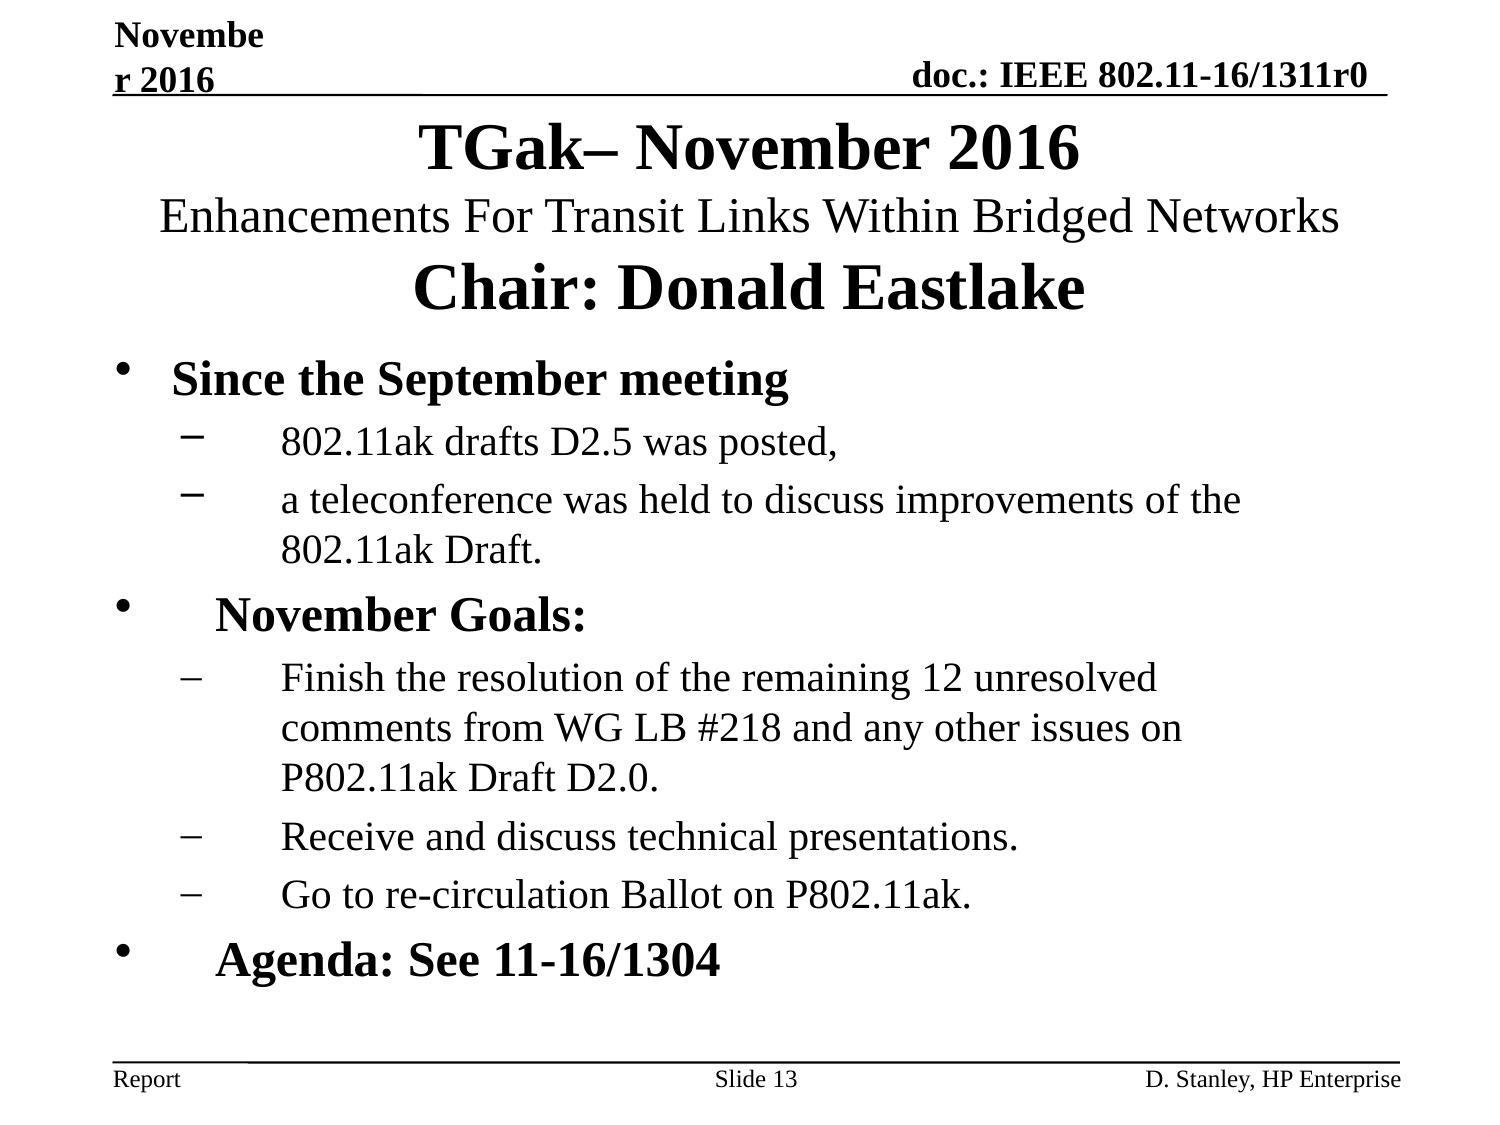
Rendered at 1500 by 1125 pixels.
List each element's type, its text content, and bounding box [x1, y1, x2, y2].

slide_number Slide 13 [712, 1062, 800, 1093]
title TGak– November 2016 Enhancements For Transit Links Within Bridged Networks Chair: Donald Eastlake [112, 125, 1388, 300]
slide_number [114, 54, 274, 100]
list Since the September meeting 802.11ak drafts D2.5 was posted, a teleconference was held to discuss improvements of the 802.11ak Draft. November Goals: Finish the resolution of the remaining 12 unresolved comments from WG LB #218 and any other issues on P802.11ak Draft D2.0. Receive and discuss technical presentations. Go to re-circulation Ballot on P802.11ak. Agenda: See 11-16/1304 [99, 337, 1325, 1100]
footer D. Stanley, HP Enterprise [1058, 1062, 1402, 1093]
